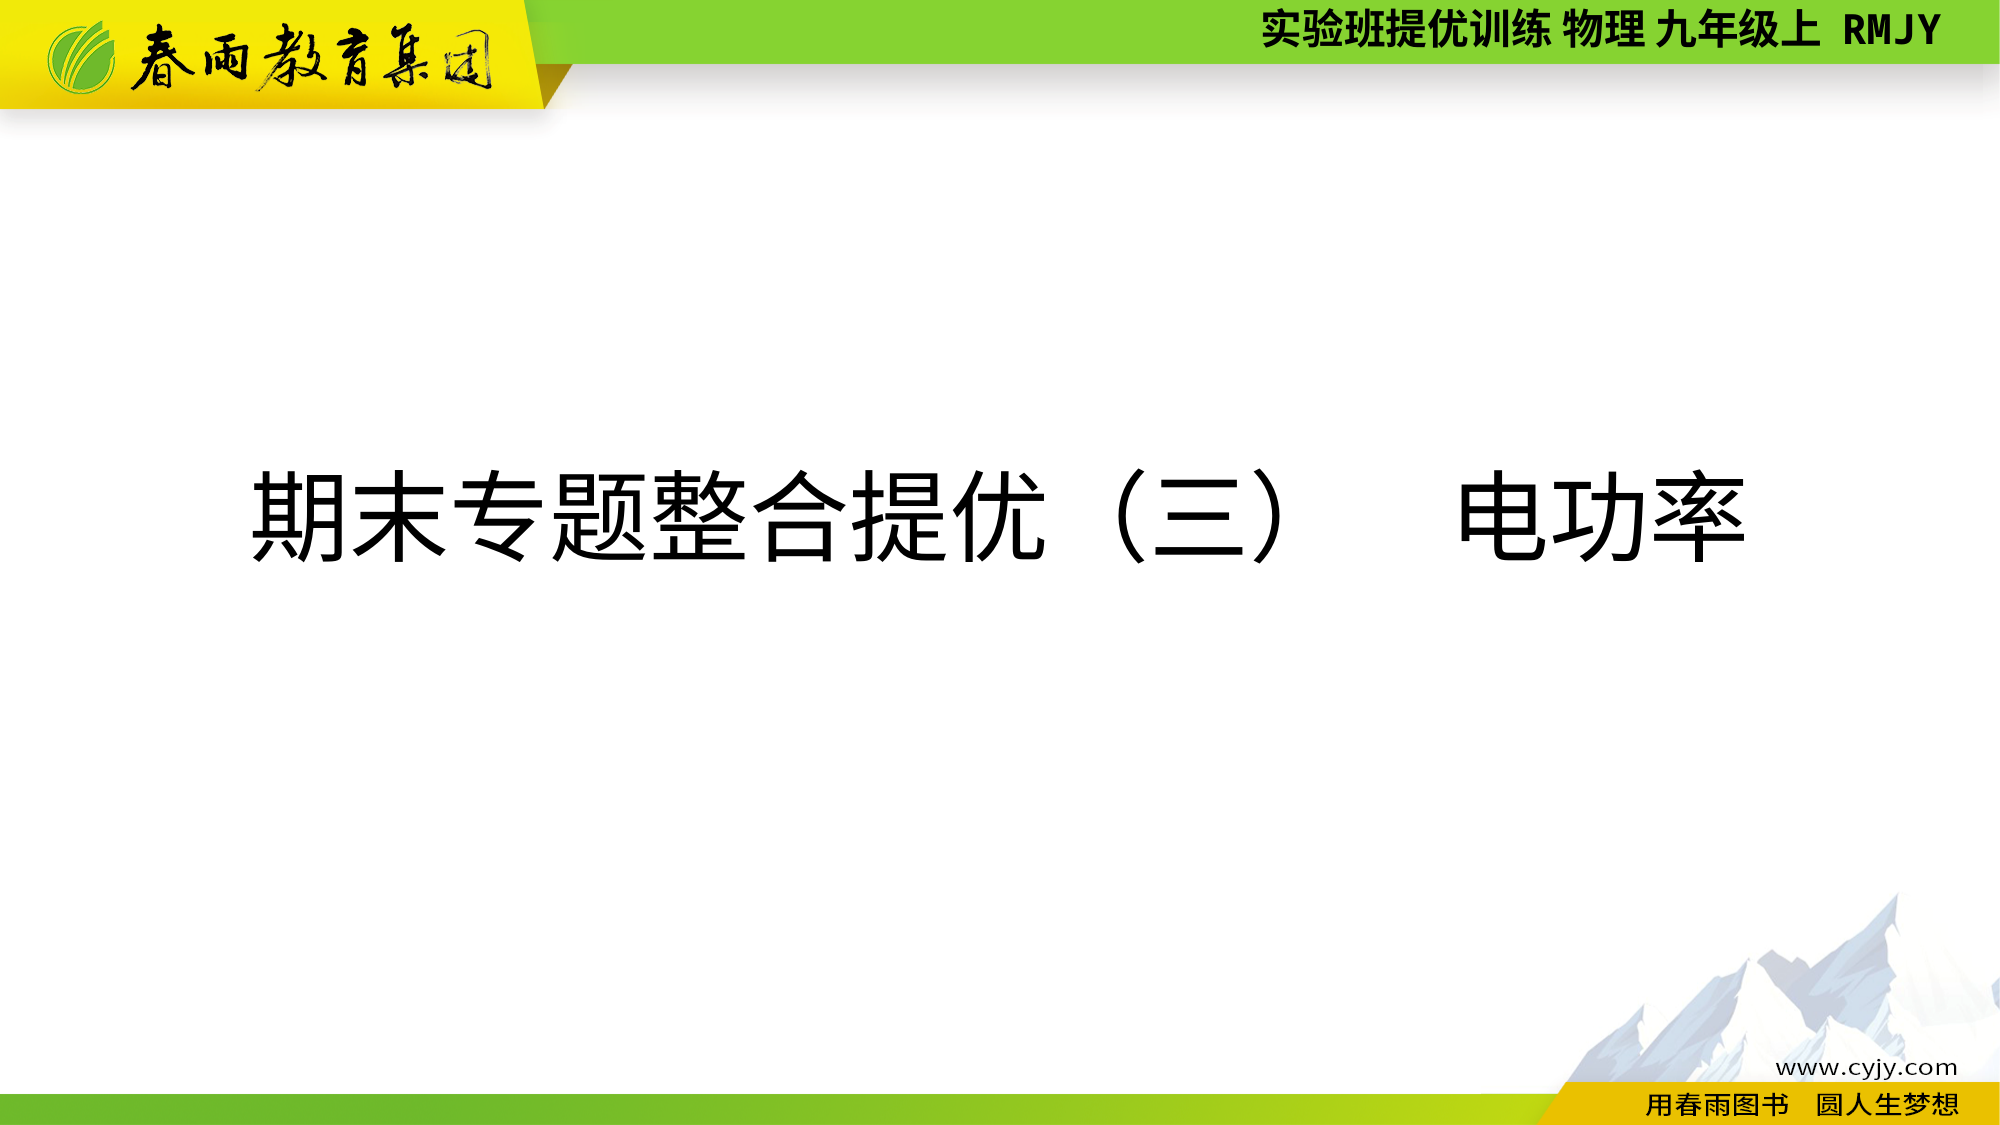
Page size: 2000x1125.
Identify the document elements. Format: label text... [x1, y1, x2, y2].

text_box 期末专题整合提优（三） 电功率 [54, 387, 1946, 583]
picture [0, 0, 2000, 1125]
